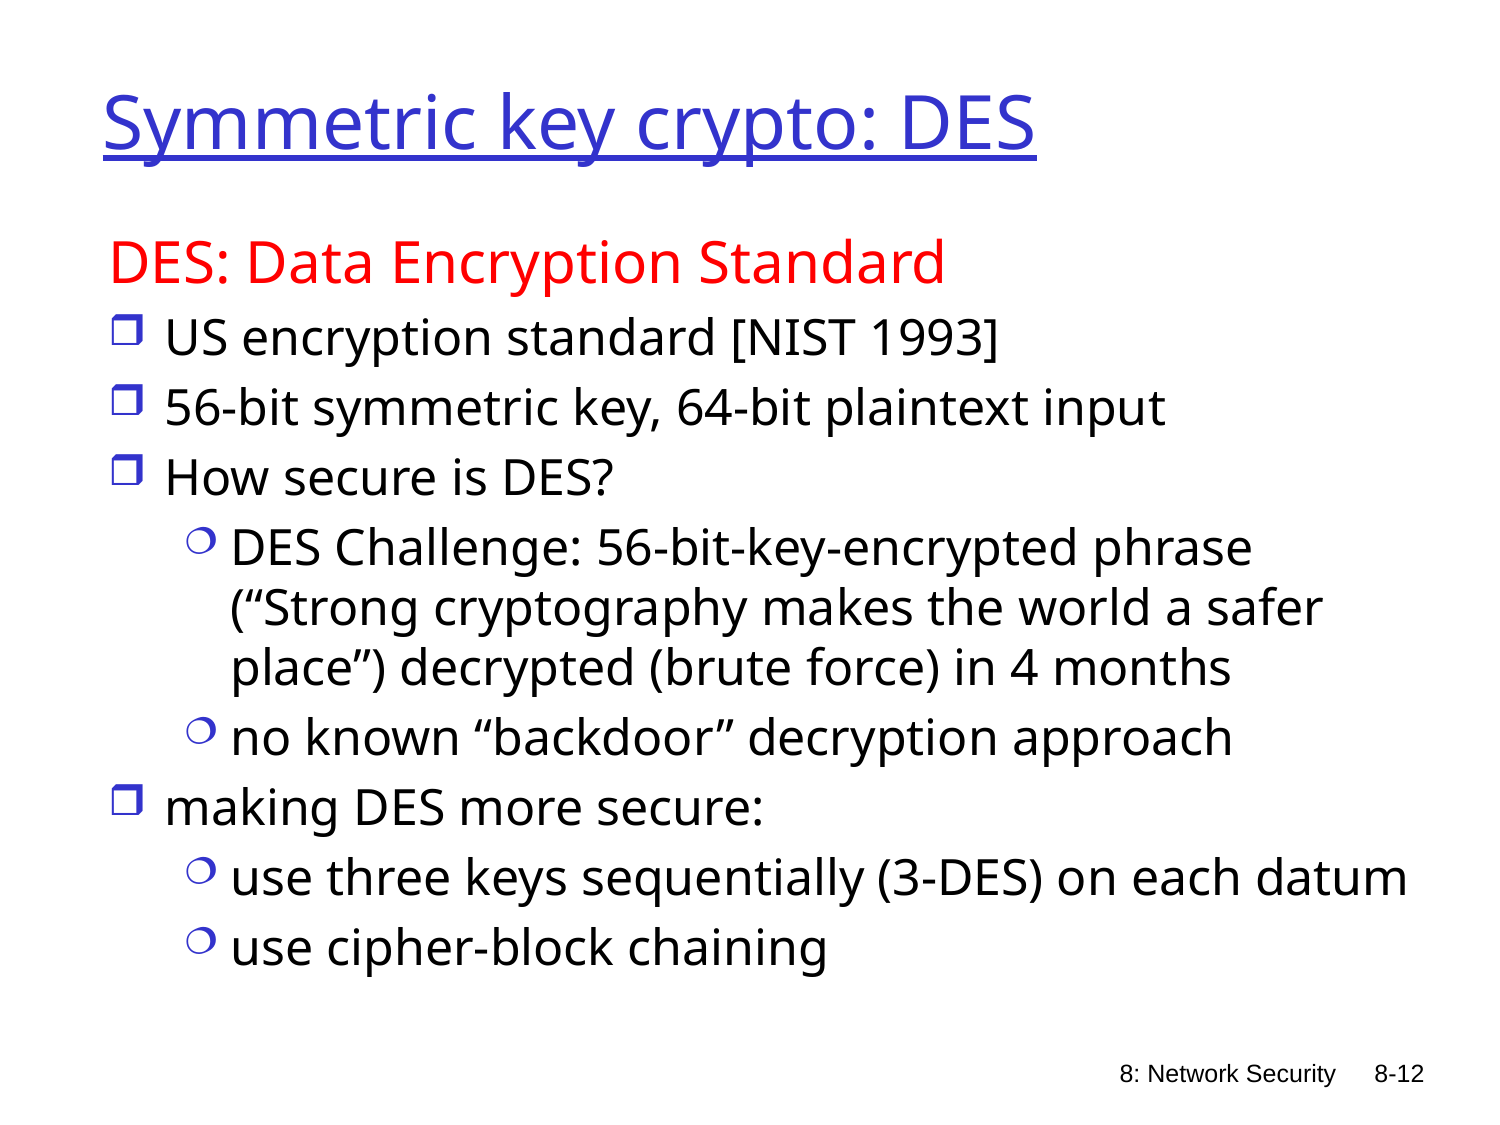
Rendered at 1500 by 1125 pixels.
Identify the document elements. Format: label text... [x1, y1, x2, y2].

slide_number 8-12 [1320, 1050, 1440, 1099]
list DES: Data Encryption Standard US encryption standard [NIST 1993] 56-bit symmetric key, 64-bit plaintext input How secure is DES? DES Challenge: 56-bit-key-encrypted phrase (“Strong cryptography makes the world a safer place”) decrypted (brute force) in 4 months no known “backdoor” decryption approach making DES more secure: use three keys sequentially (3-DES) on each datum use cipher-block chaining [93, 218, 1452, 981]
title Symmetric key crypto: DES [87, 25, 1363, 214]
footer 8: Network Security [876, 1050, 1352, 1125]
